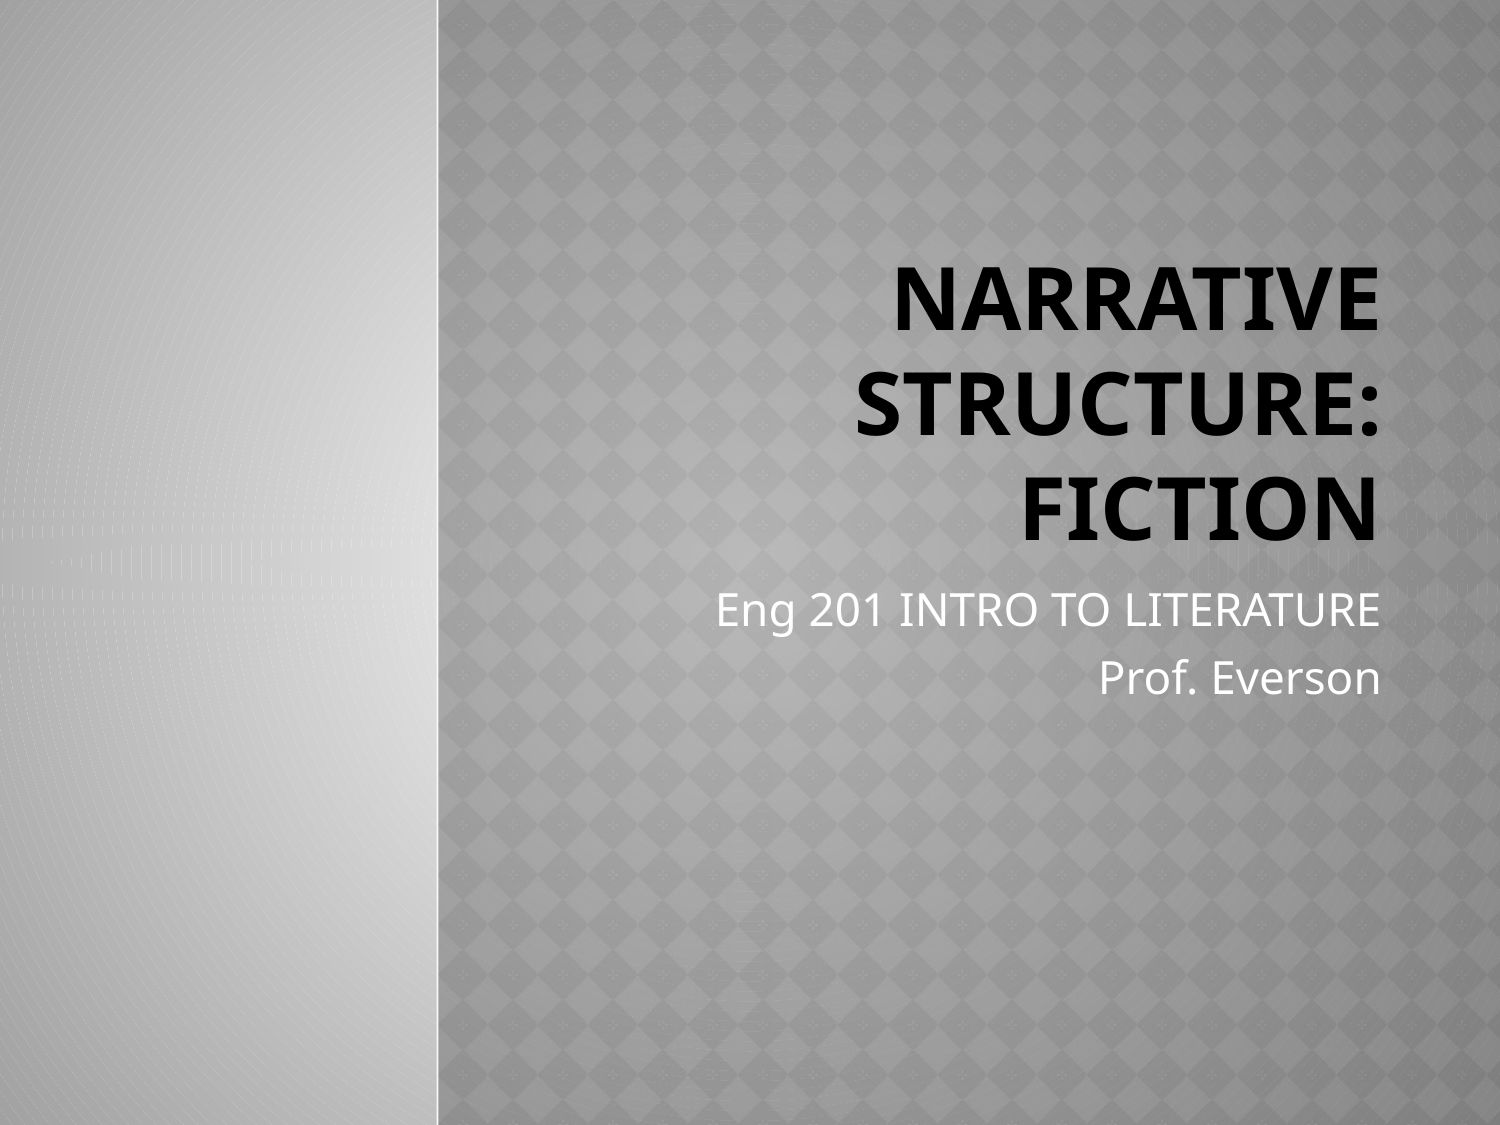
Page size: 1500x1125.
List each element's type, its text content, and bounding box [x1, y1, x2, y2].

title Narrative structure: fiction [552, 87, 1390, 558]
subtitle Eng 201 INTRO TO LITERATURE Prof. Everson [550, 580, 1390, 762]
